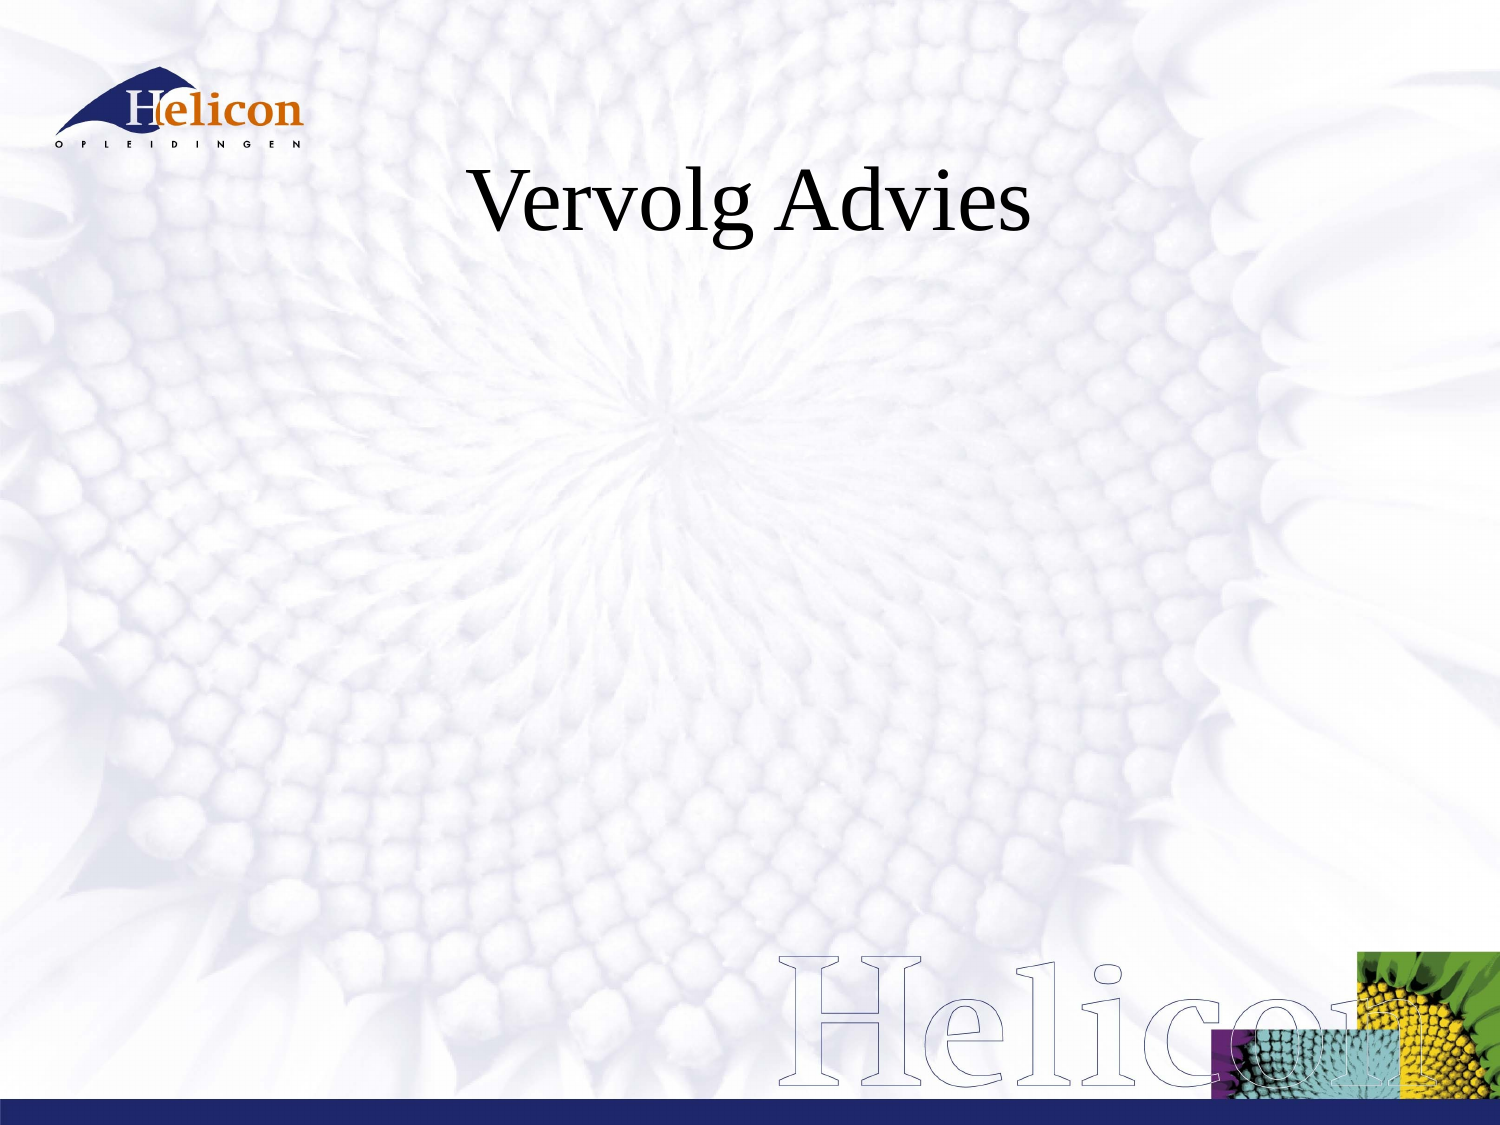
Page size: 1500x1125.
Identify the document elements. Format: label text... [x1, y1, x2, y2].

title Vervolg Advies [112, 99, 1388, 288]
picture [0, 0, 1500, 1125]
